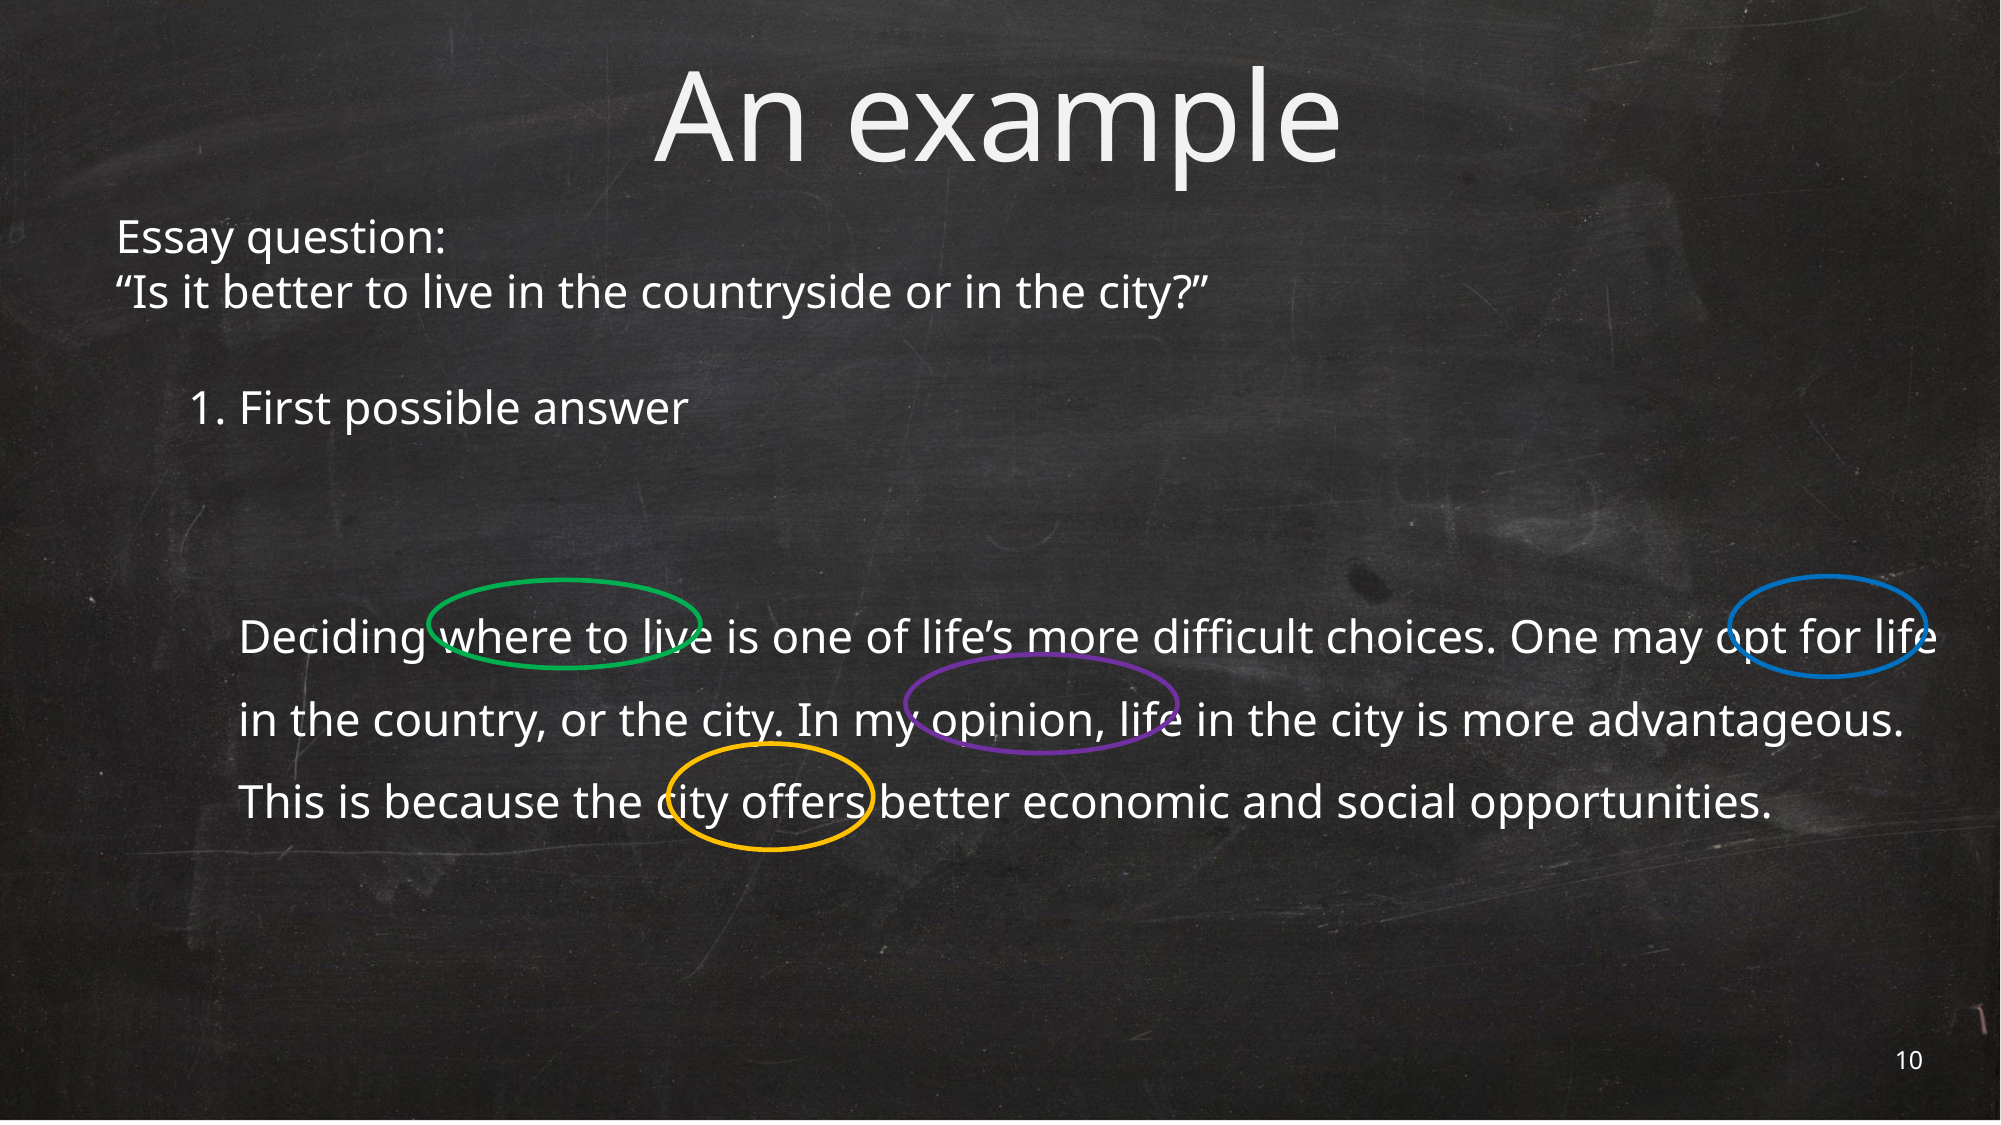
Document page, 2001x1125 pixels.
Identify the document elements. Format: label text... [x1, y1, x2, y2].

text_box [667, 742, 875, 851]
picture [0, 0, 2001, 1125]
text_box Essay question: “Is it better to live in the countryside or in the city?” [100, 200, 1474, 326]
slide_number 10 [1588, 1031, 1939, 1092]
text_box [1728, 575, 1928, 678]
text_box 1. First possible answer [173, 370, 1547, 441]
text_box Deciding where to live is one of life’s more difficult choices. One may opt for life in the country, or the city. In my opinion, life in the city is more advantageous. This is because the city offers better economic and social opportunities. [223, 573, 1957, 836]
title An example [0, 28, 2000, 197]
text_box [427, 578, 702, 670]
text_box [904, 653, 1179, 755]
